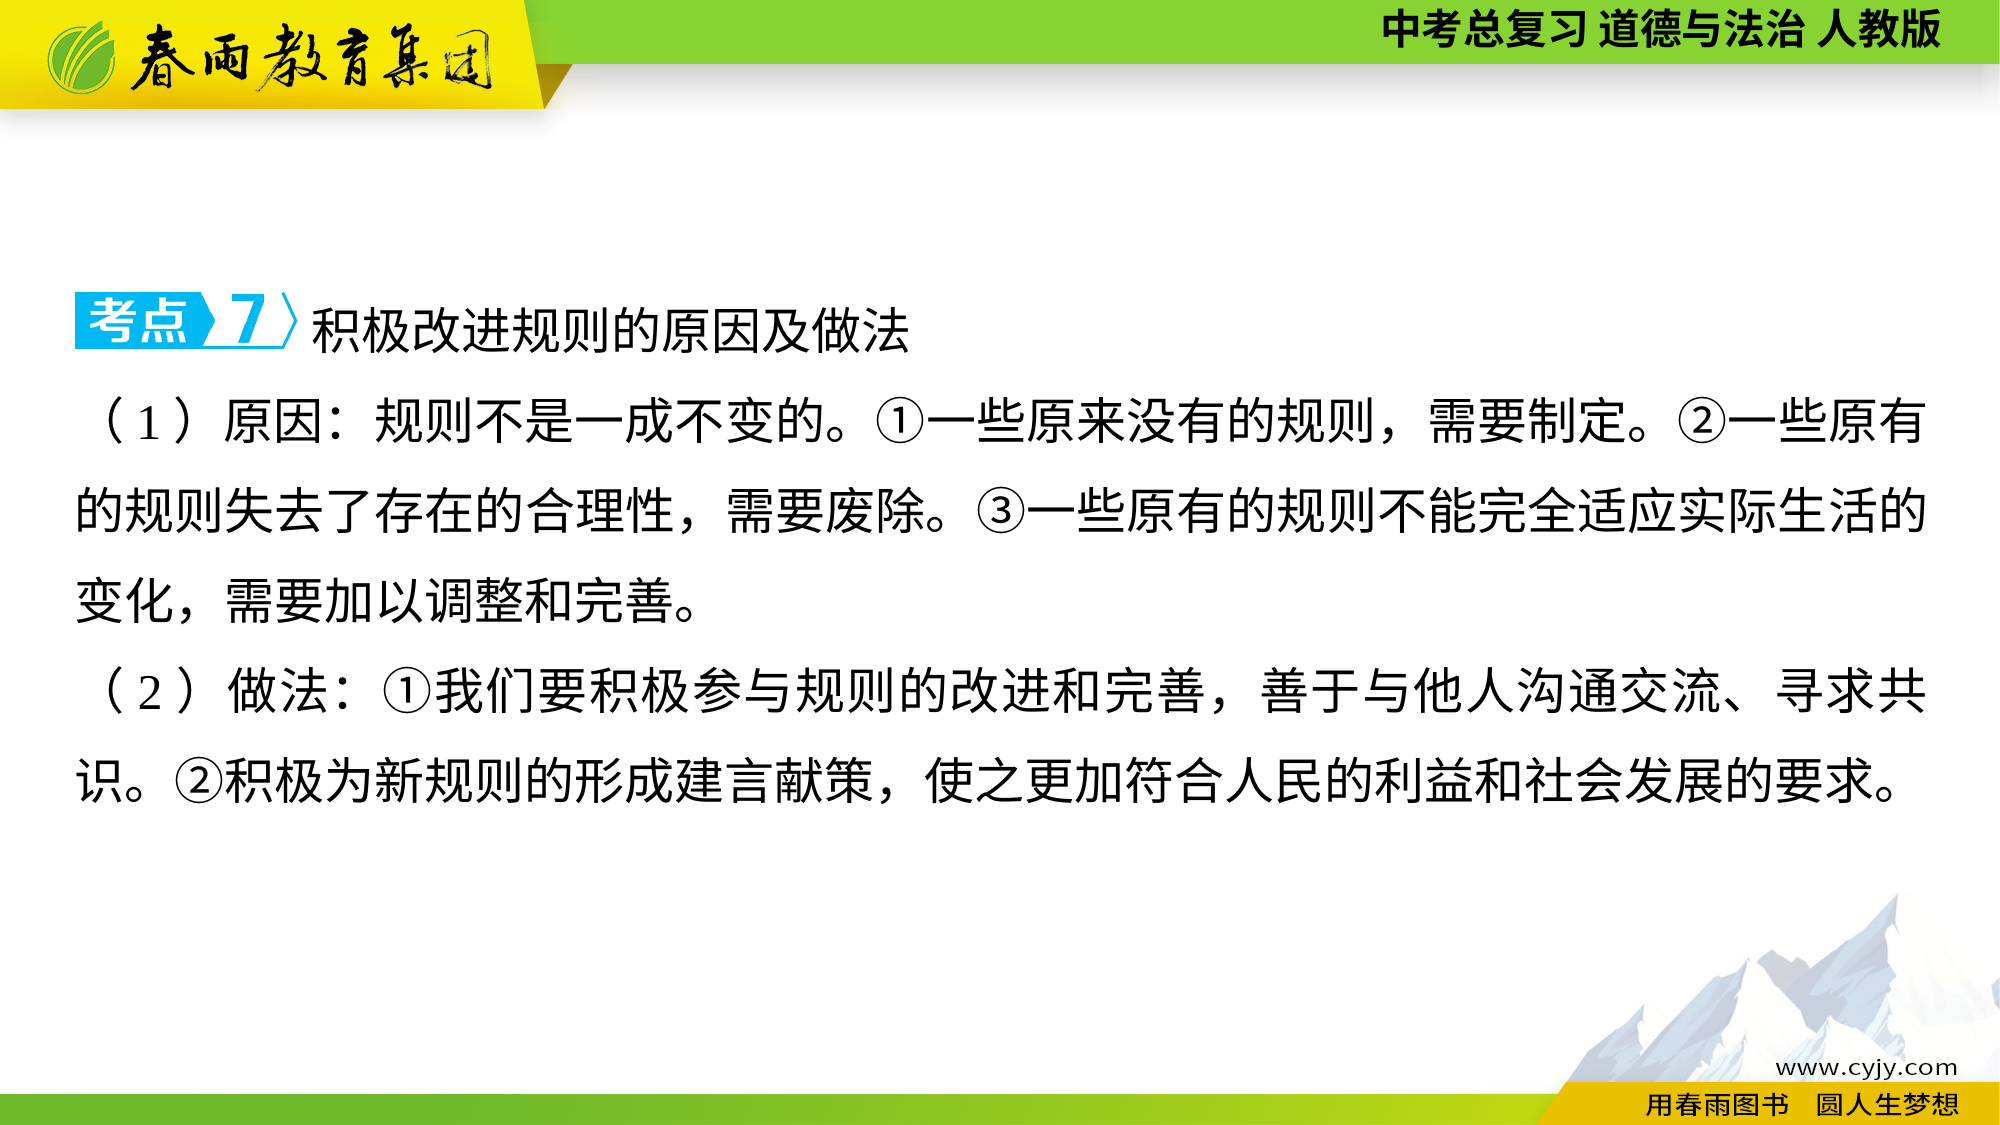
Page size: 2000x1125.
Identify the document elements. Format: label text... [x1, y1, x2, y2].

picture [0, 0, 2000, 1125]
list 积极改进规则的原因及做法 （1）原因：规则不是一成不变的。①一些原来没有的规则，需要制定。②一些原有的规则失去了存在的合理性，需要废除。③一些原有的规则不能完全适应实际生活的变化，需要加以调整和完善。 （2）做法：①我们要积极参与规则的改进和完善，善于与他人沟通交流、寻求共识。②积极为新规则的形成建言献策，使之更加符合人民的利益和社会发展的要求。 [59, 261, 1944, 811]
